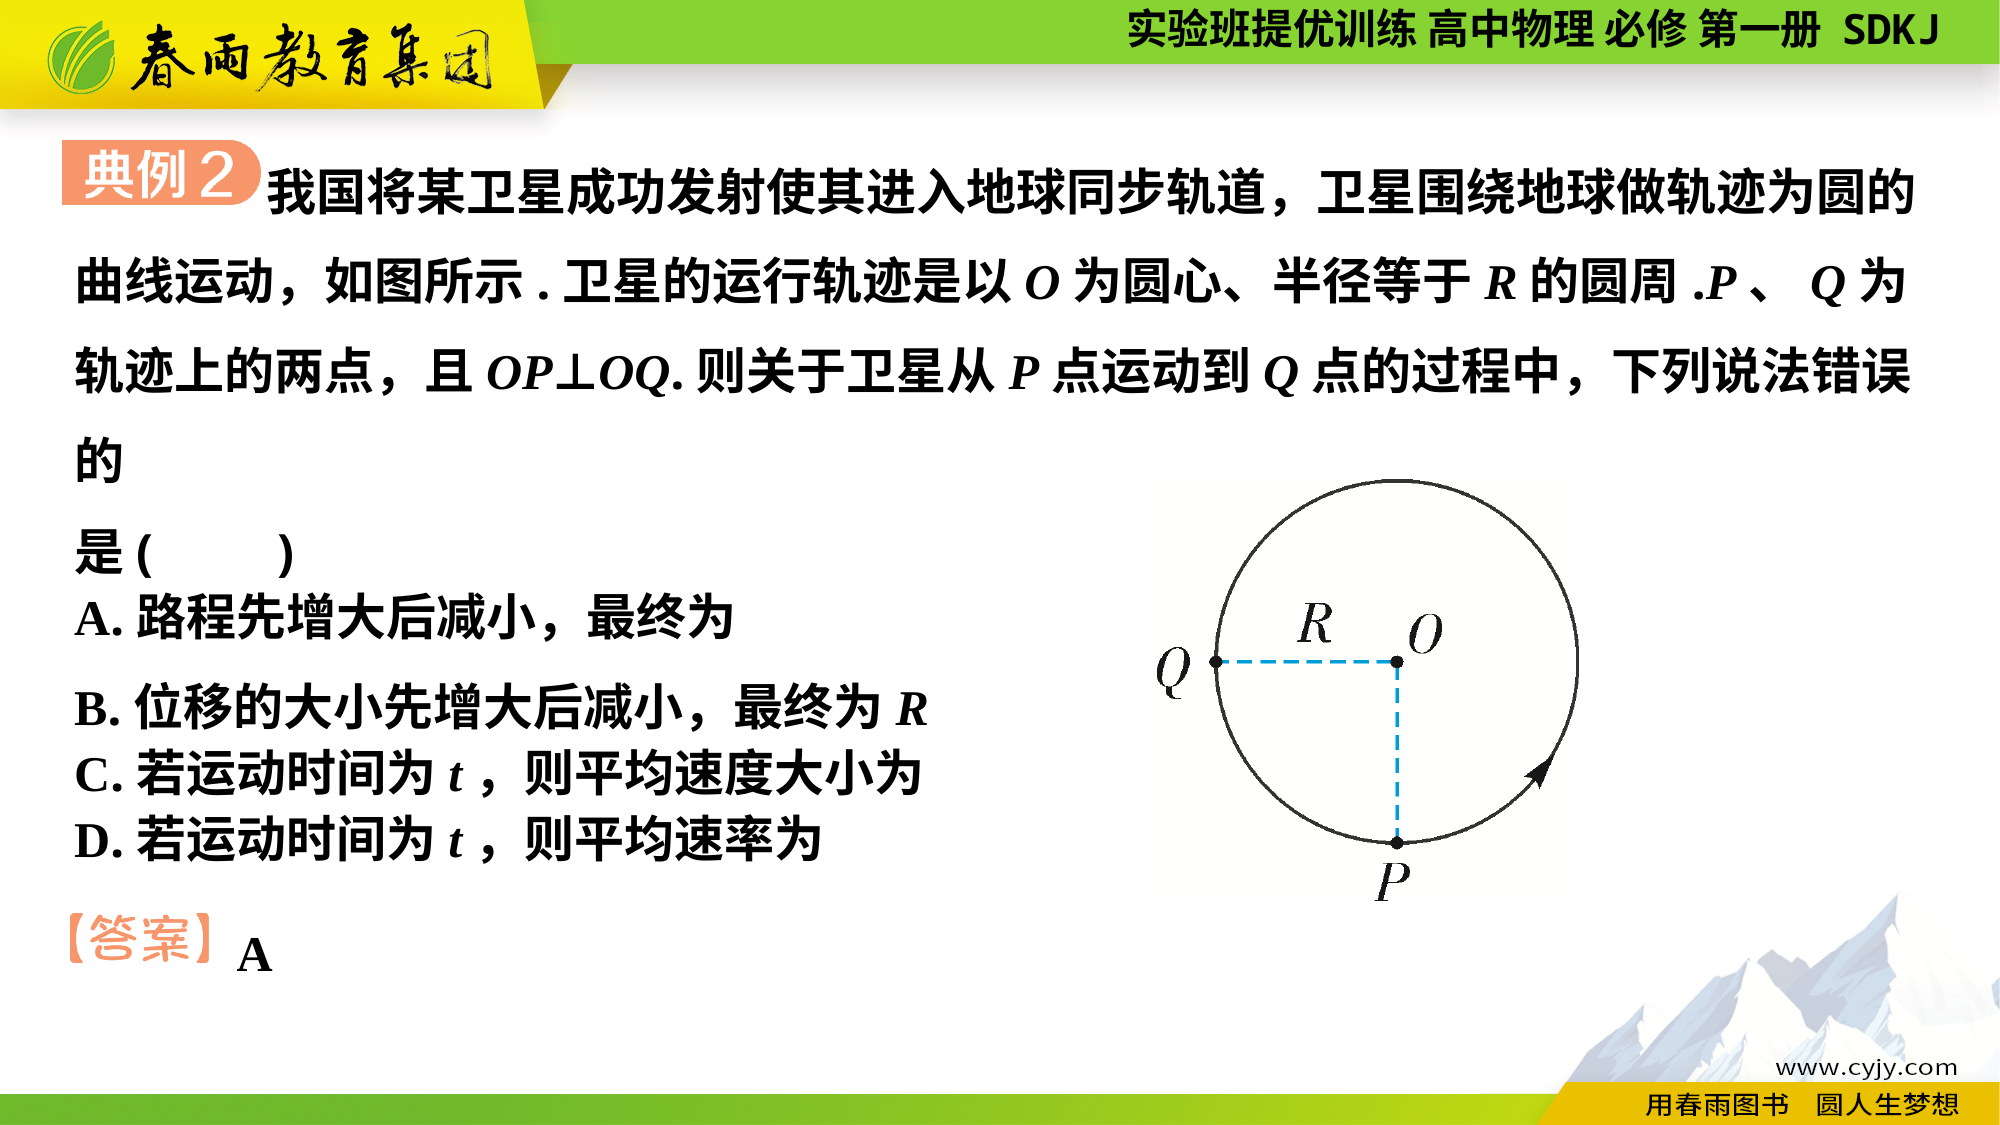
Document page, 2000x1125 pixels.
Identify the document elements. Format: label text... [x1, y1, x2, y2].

picture [0, 0, 2000, 1125]
text_box A [59, 884, 1944, 990]
